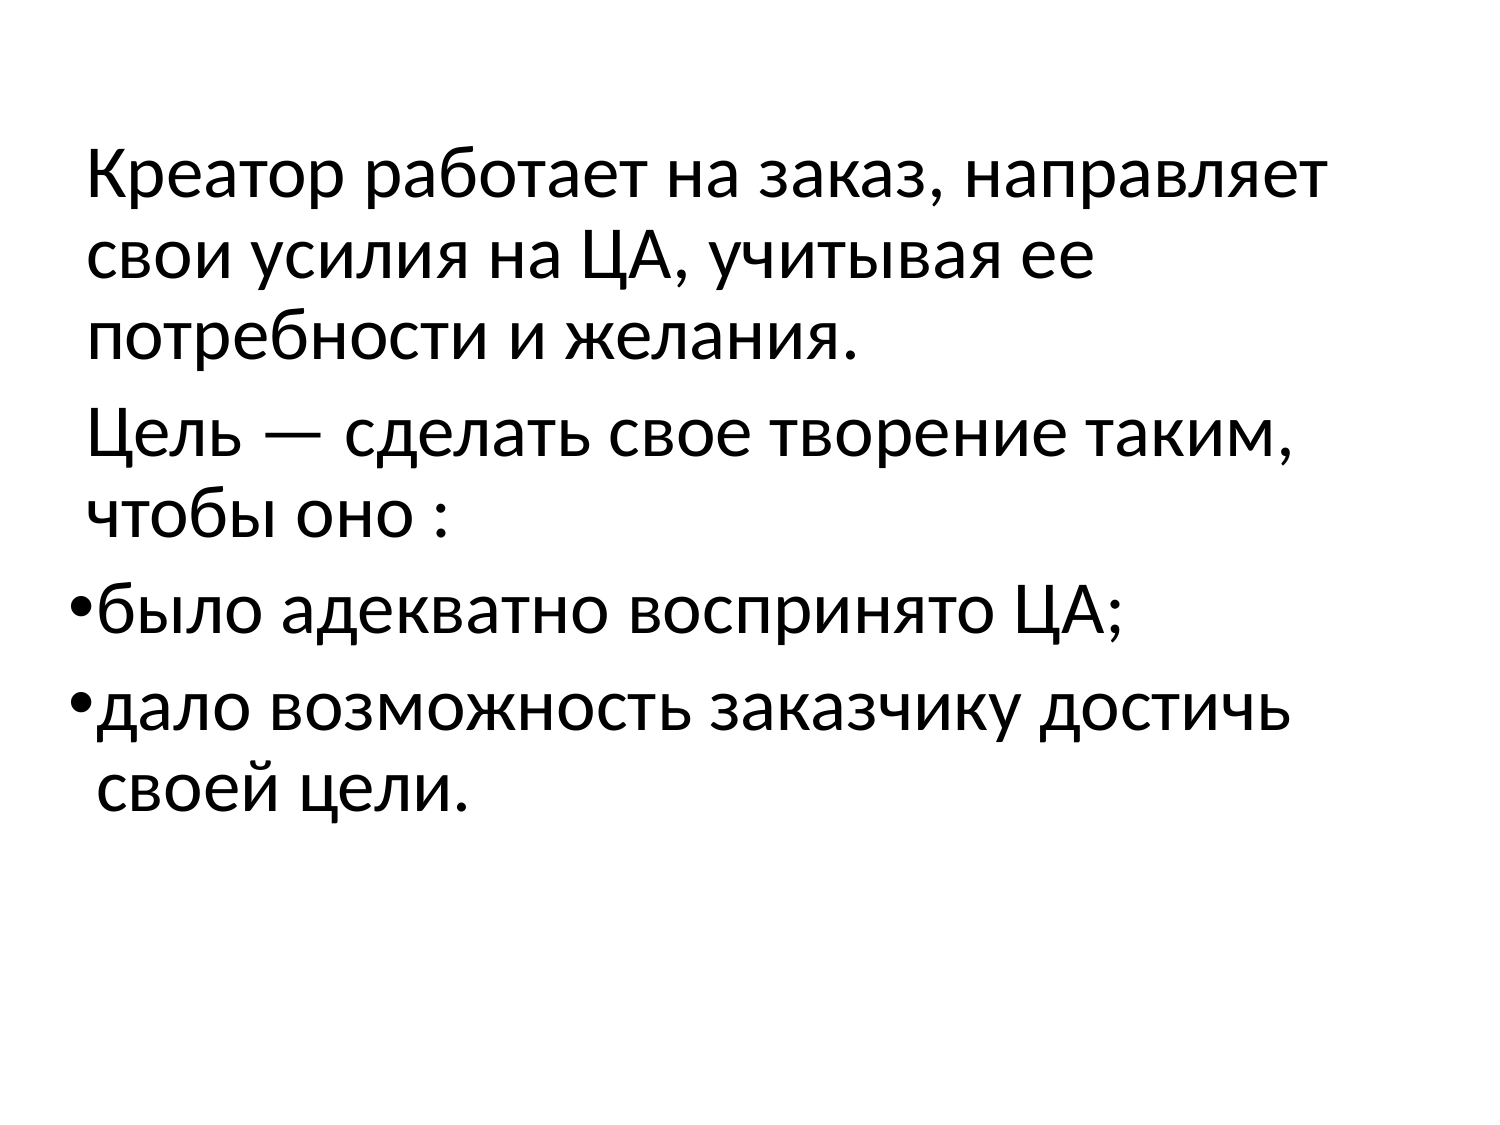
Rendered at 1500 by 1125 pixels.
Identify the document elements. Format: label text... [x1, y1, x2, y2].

list Креатор работает на заказ, направляет свои усилия на ЦА, учитывая ее потребности и желания. Цель — сделать свое творение таким, чтобы оно : было адекватно воспринято ЦА; дало возможность заказчику достичь своей цели. [53, 125, 1425, 1106]
